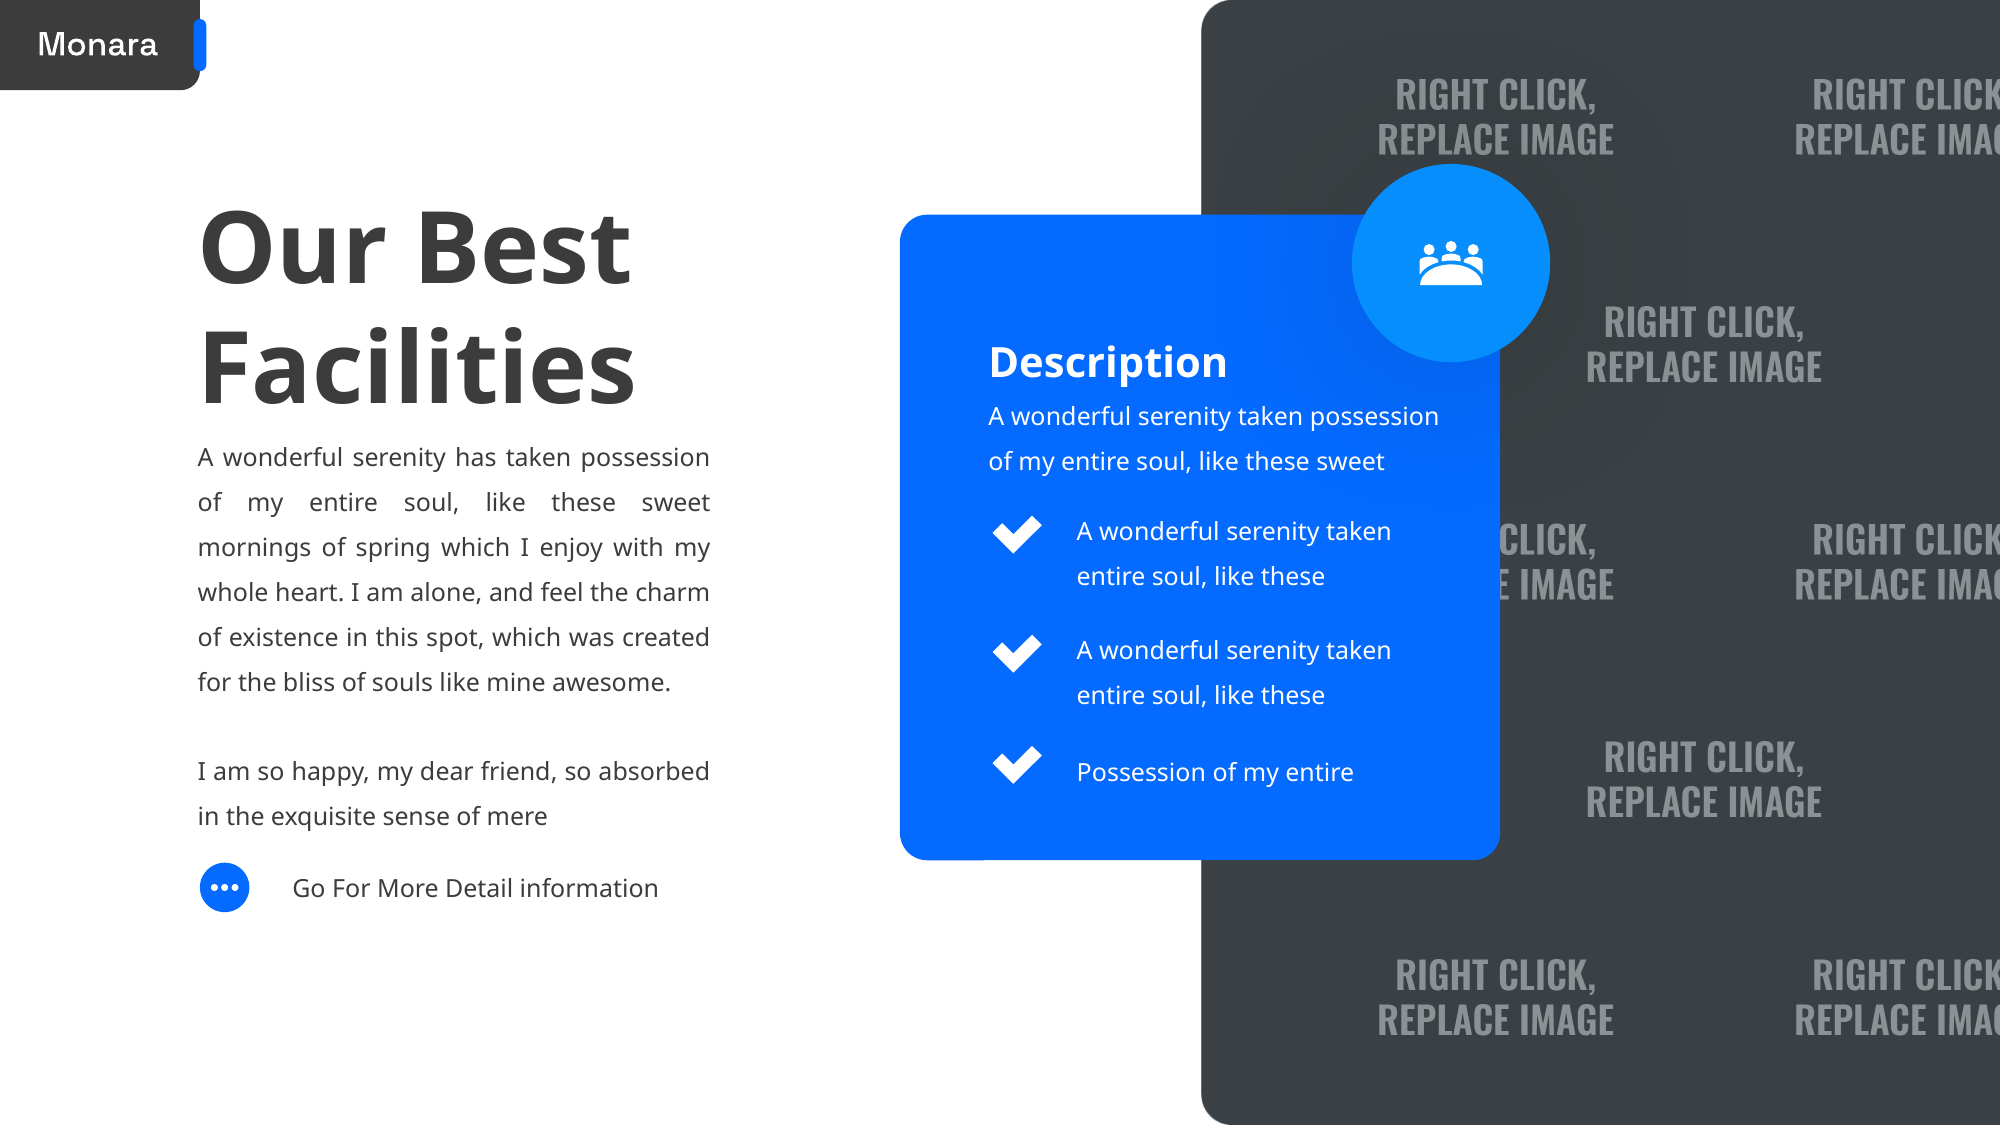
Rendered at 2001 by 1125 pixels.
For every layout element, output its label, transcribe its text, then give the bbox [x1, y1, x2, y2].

text_box Description [973, 328, 1201, 393]
text_box [992, 634, 1042, 673]
text_box A wonderful serenity taken entire soul, like these [1061, 612, 1201, 718]
text_box Go For More Detail information [277, 864, 767, 910]
text_box Possession of my entire [1061, 734, 1201, 794]
text_box [198, 861, 251, 914]
text_box A wonderful serenity taken possession of my entire soul, like these sweet [973, 393, 1201, 483]
text_box A wonderful serenity taken entire soul, like these [1061, 493, 1201, 598]
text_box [210, 884, 239, 891]
title Our Best Facilities [182, 174, 729, 433]
text_box [992, 515, 1042, 554]
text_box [1419, 240, 1483, 286]
text_box [200, 17, 208, 73]
text_box A wonderful serenity has taken possession of my entire soul, like these sweet mornings of spring which I enjoy with my whole heart. I am alone, and feel the charm of existence in this spot, which was created for the bliss of souls like mine awesome. I am so happy, my dear friend, so absorbed in the exquisite sense of mere [182, 419, 726, 838]
text_box [898, 213, 1201, 862]
text_box [992, 745, 1042, 784]
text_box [0, 0, 200, 91]
picture [1201, 0, 2000, 1125]
